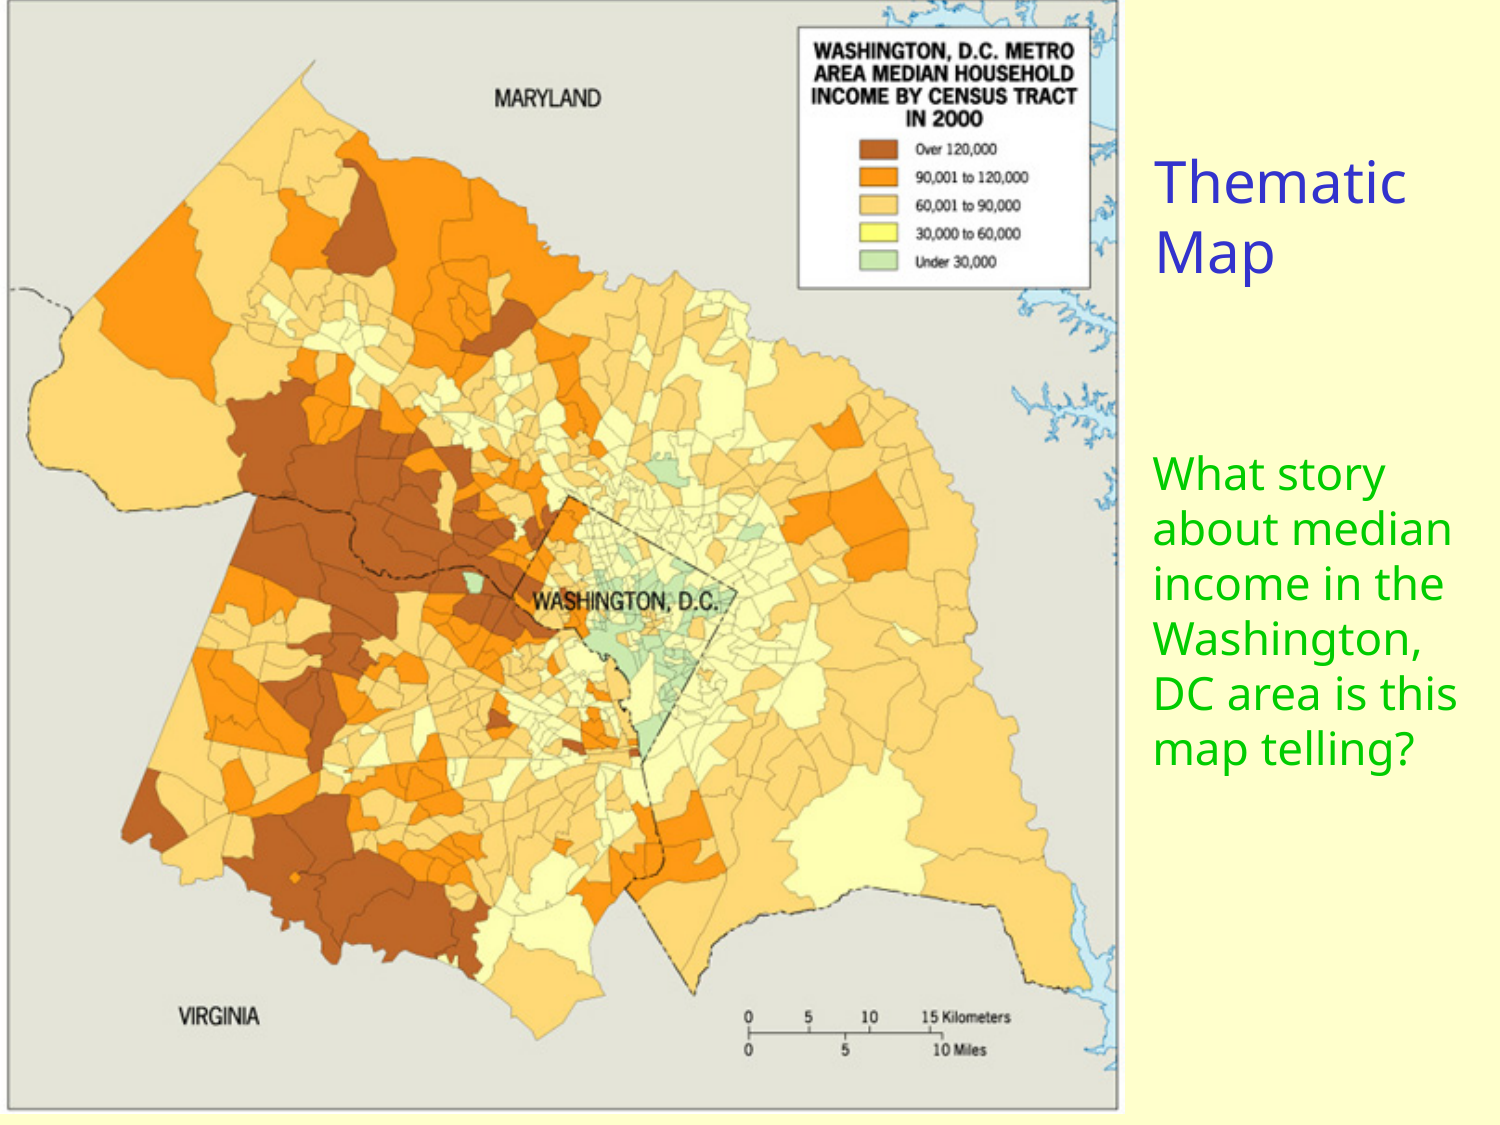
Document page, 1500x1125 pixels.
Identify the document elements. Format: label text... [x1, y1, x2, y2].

picture [0, 0, 1126, 1114]
text_box Thematic Map [1139, 137, 1438, 293]
text_box What story about median income in the Washington, DC area is this map telling? [1137, 437, 1500, 783]
